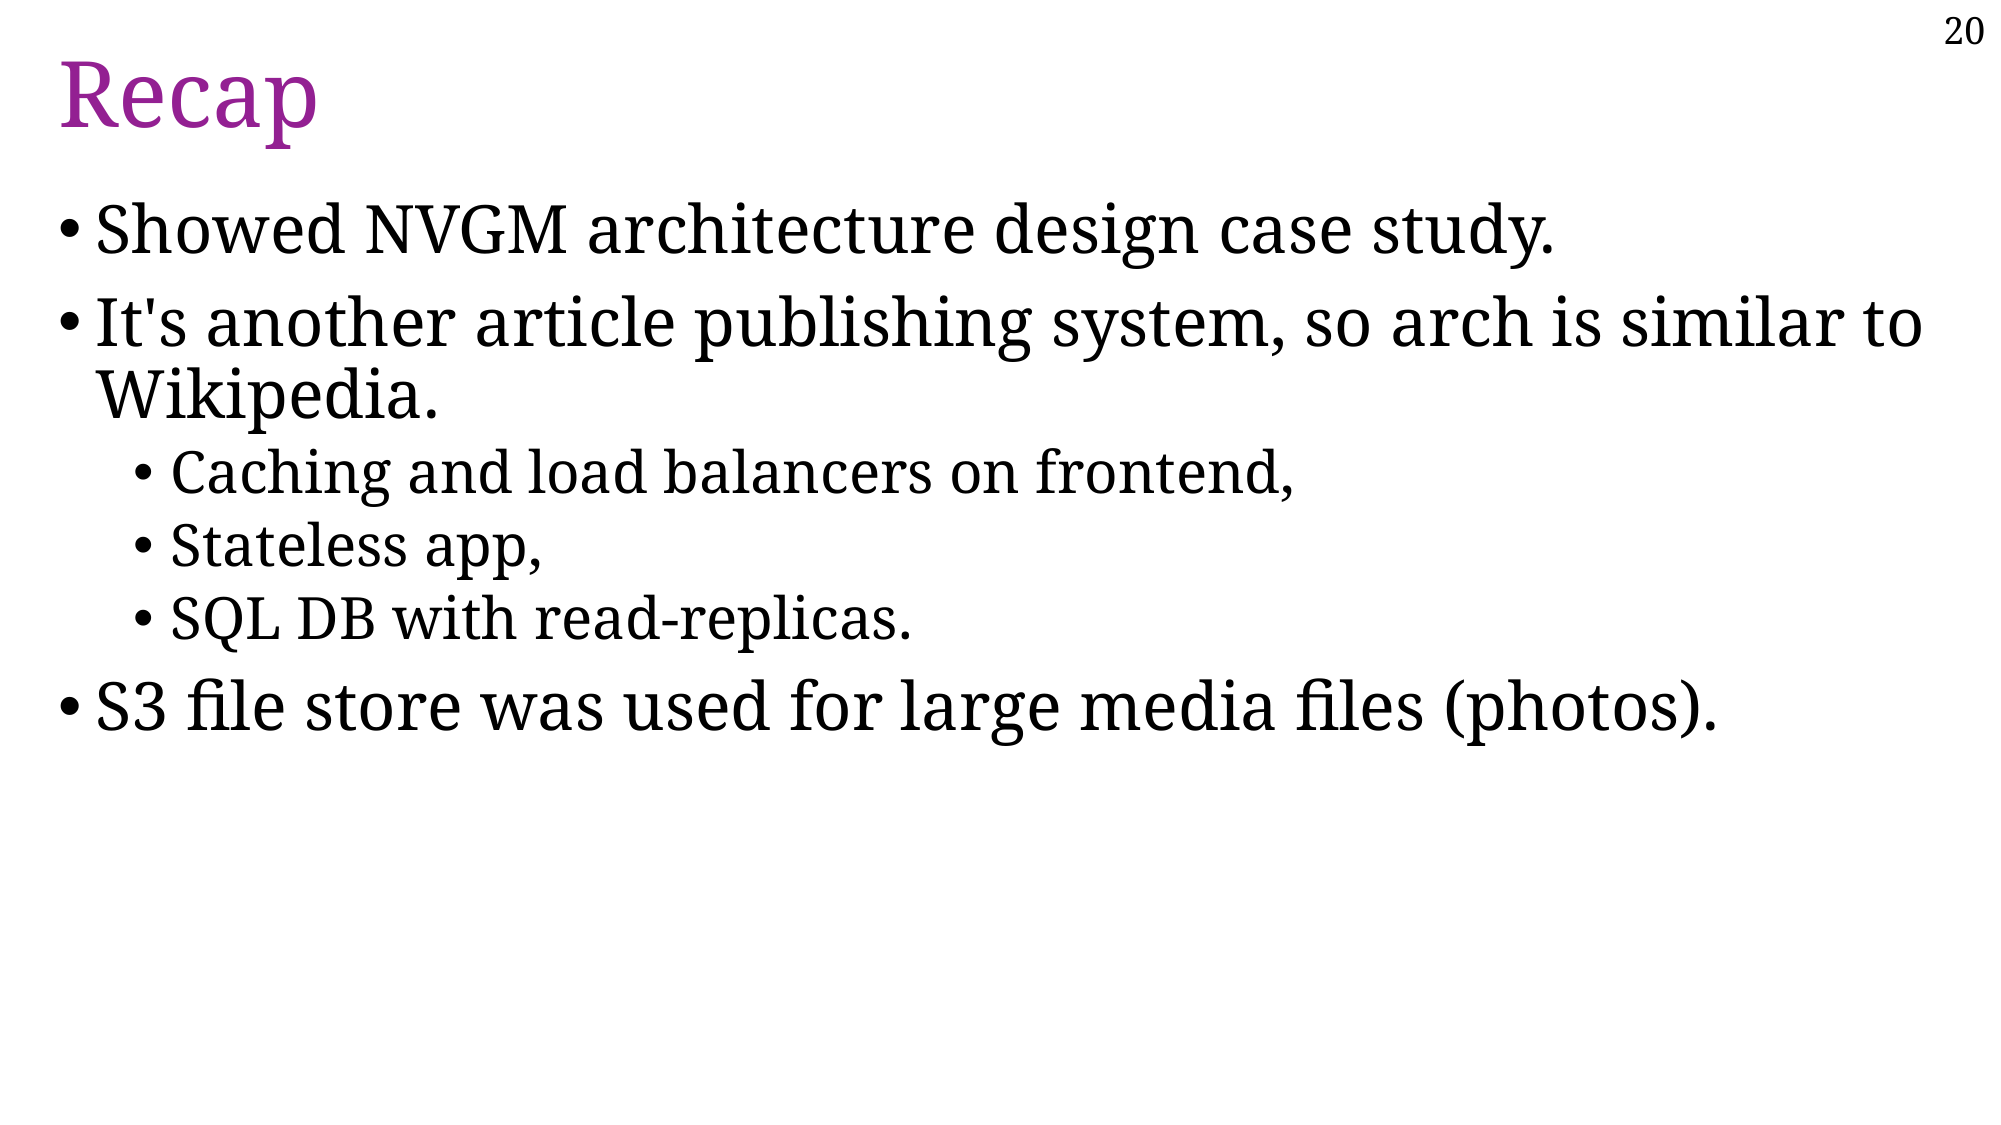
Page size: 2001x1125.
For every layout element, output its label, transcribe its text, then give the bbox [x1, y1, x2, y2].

title Recap [43, 25, 1953, 171]
list Showed NVGM architecture design case study. It's another article publishing system, so arch is similar to Wikipedia. Caching and load balancers on frontend, Stateless app, SQL DB with read-replicas. S3 file store was used for large media files (photos). [43, 188, 1953, 1106]
